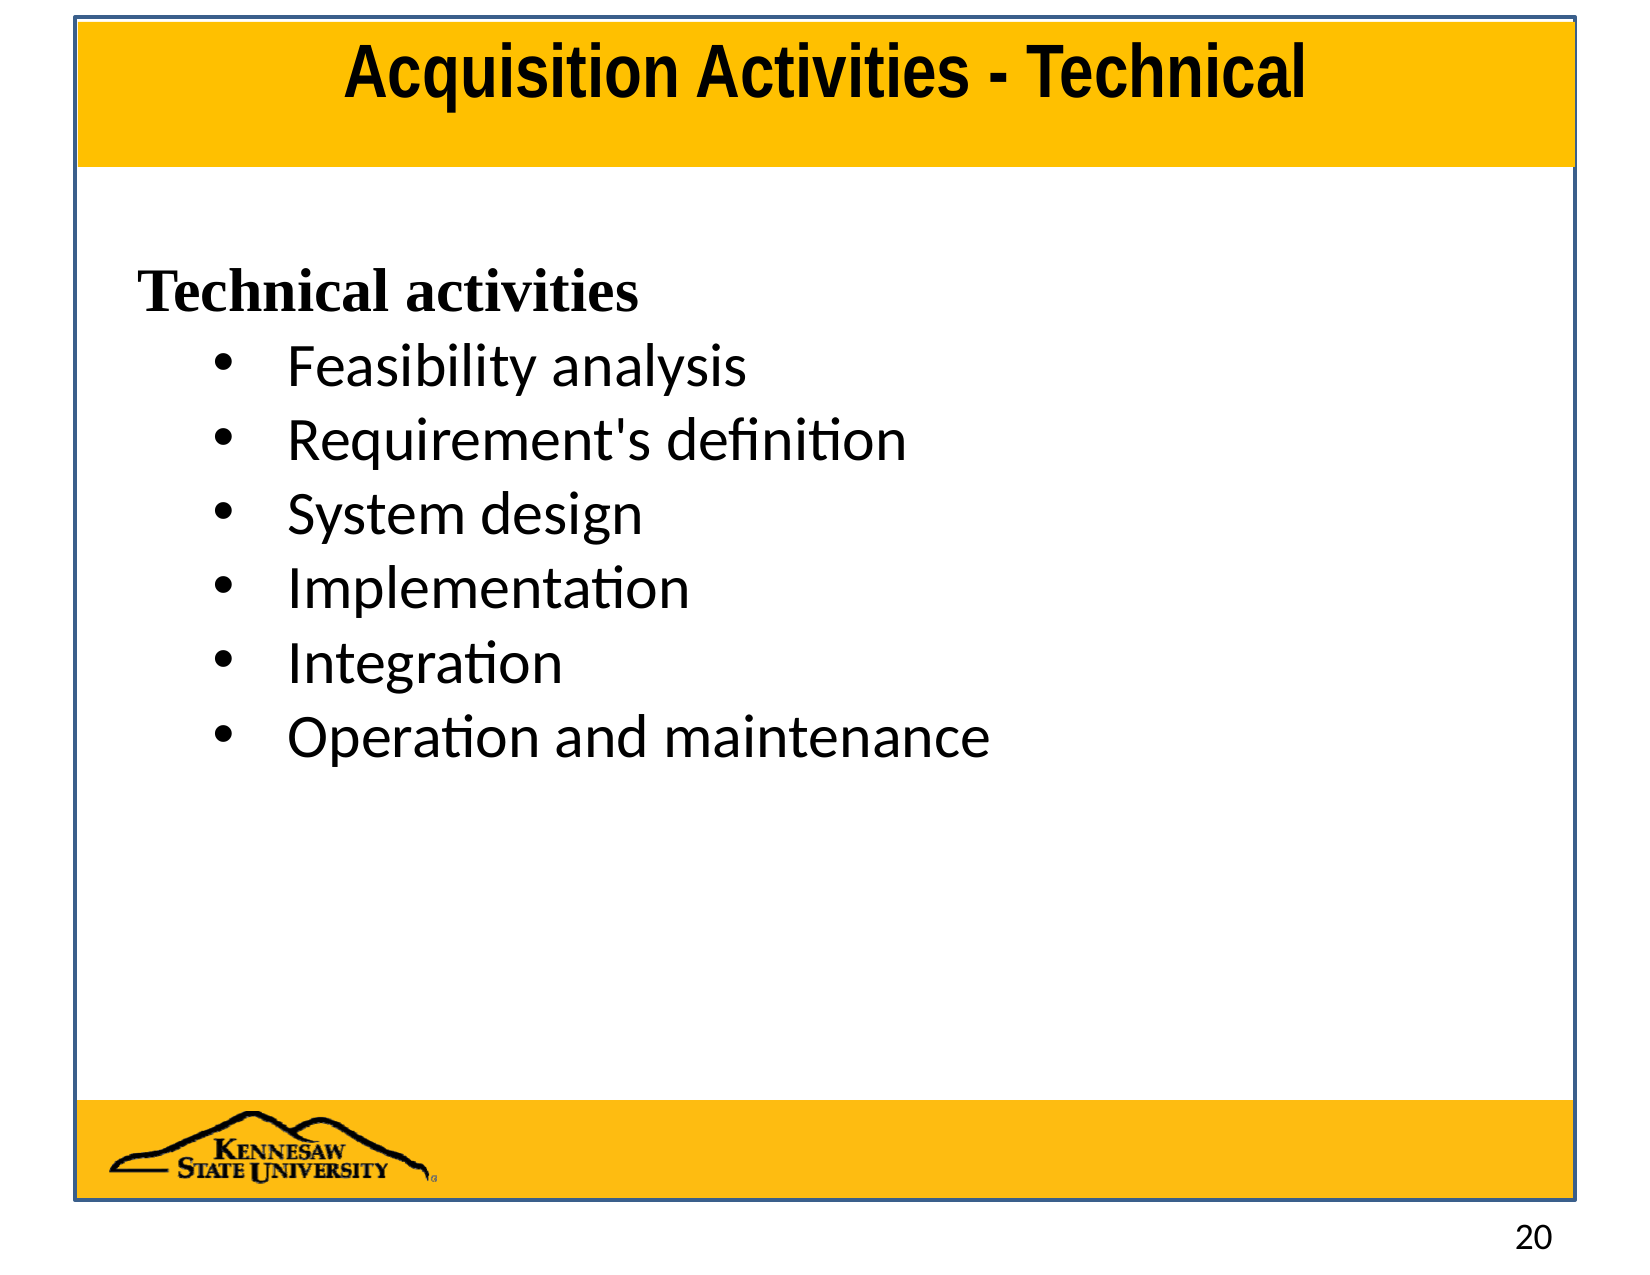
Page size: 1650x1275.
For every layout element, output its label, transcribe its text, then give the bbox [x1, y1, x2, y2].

list Technical activities Feasibility analysis Requirement's definition System design Implementation Integration Operation and maintenance [137, 249, 1516, 984]
title Acquisition Activities - Technical [77, 21, 1575, 167]
picture [108, 1111, 437, 1184]
